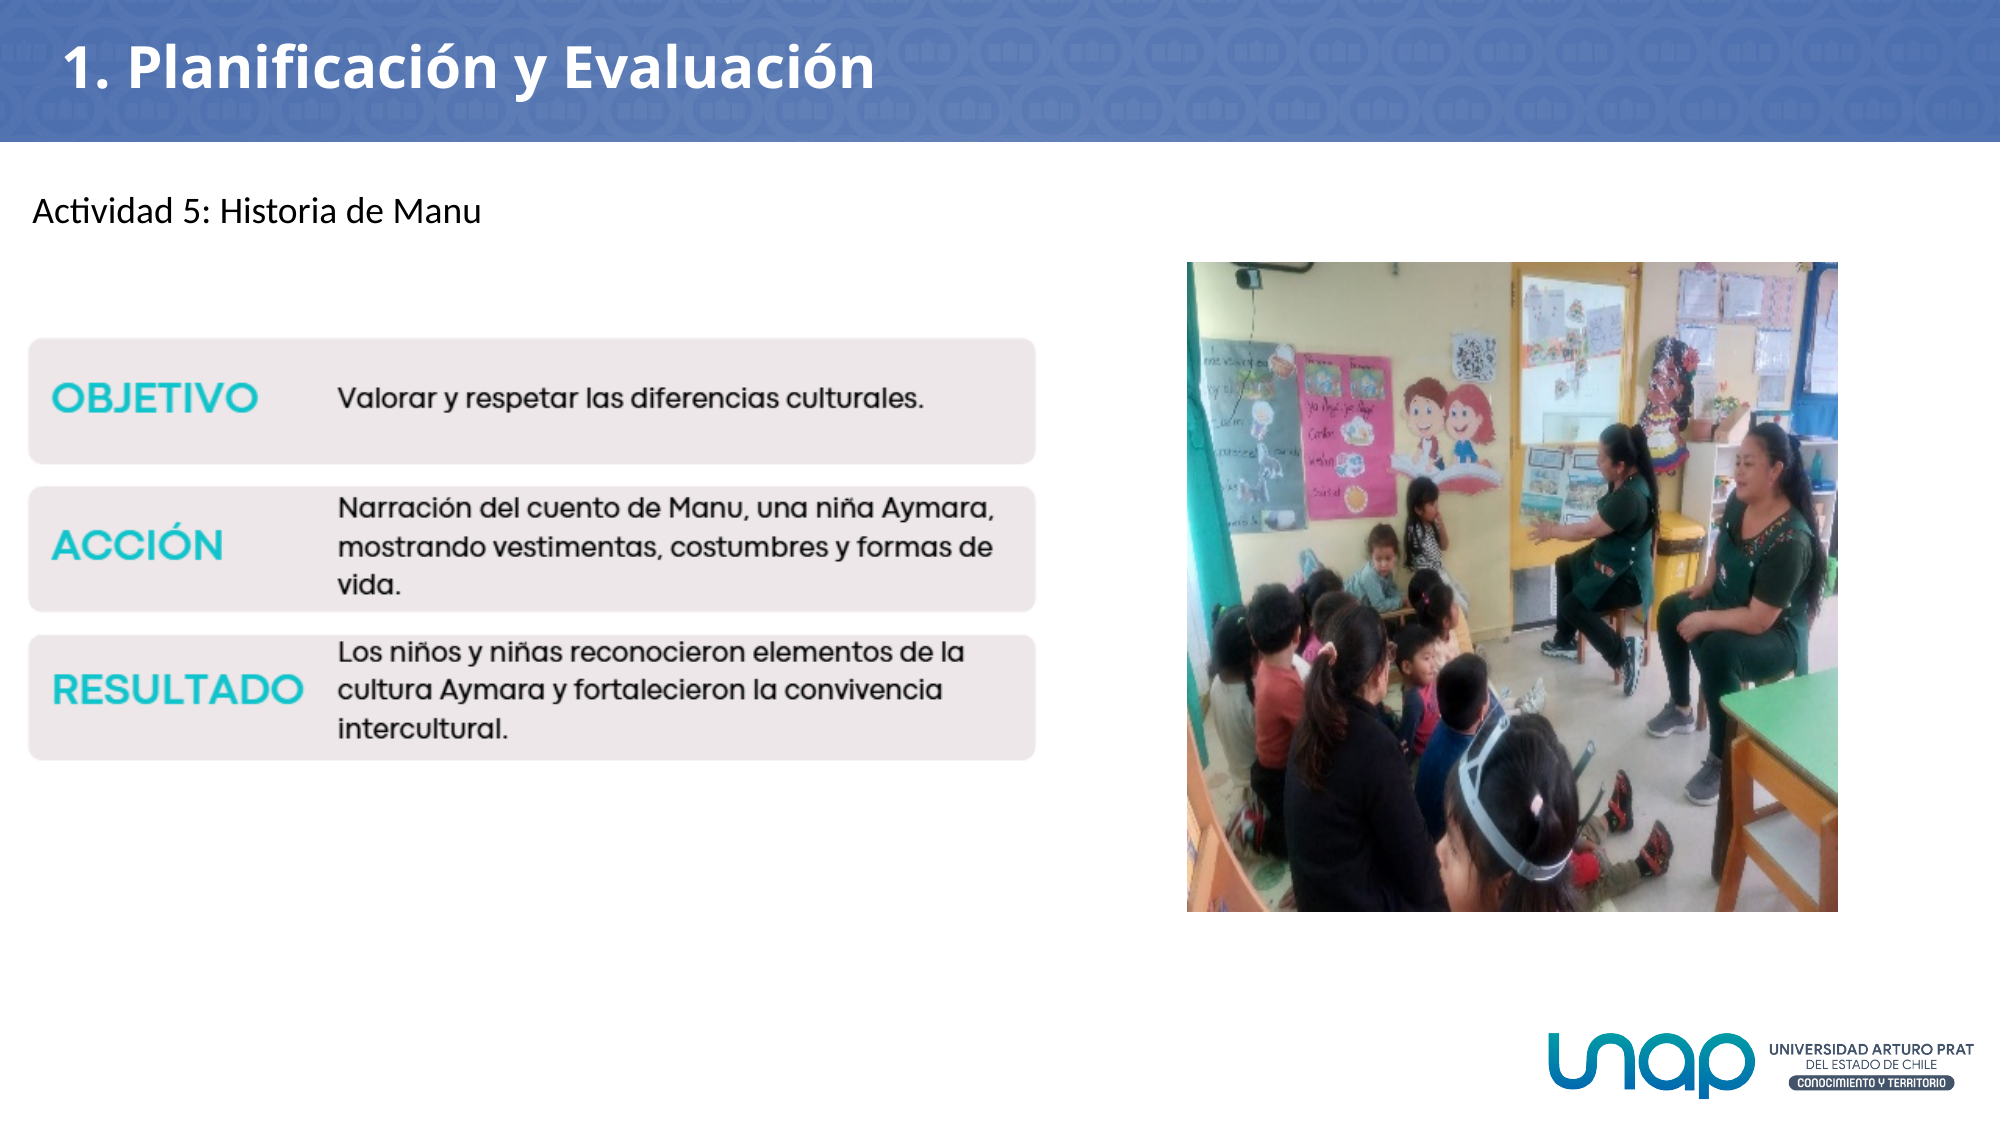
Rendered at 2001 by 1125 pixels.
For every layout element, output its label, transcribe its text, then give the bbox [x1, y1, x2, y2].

picture [0, 0, 2000, 142]
picture [0, 322, 1060, 803]
text_box Actividad 5: Historia de Manu [17, 178, 1018, 239]
picture [1187, 262, 1838, 912]
picture [1539, 1025, 1983, 1107]
